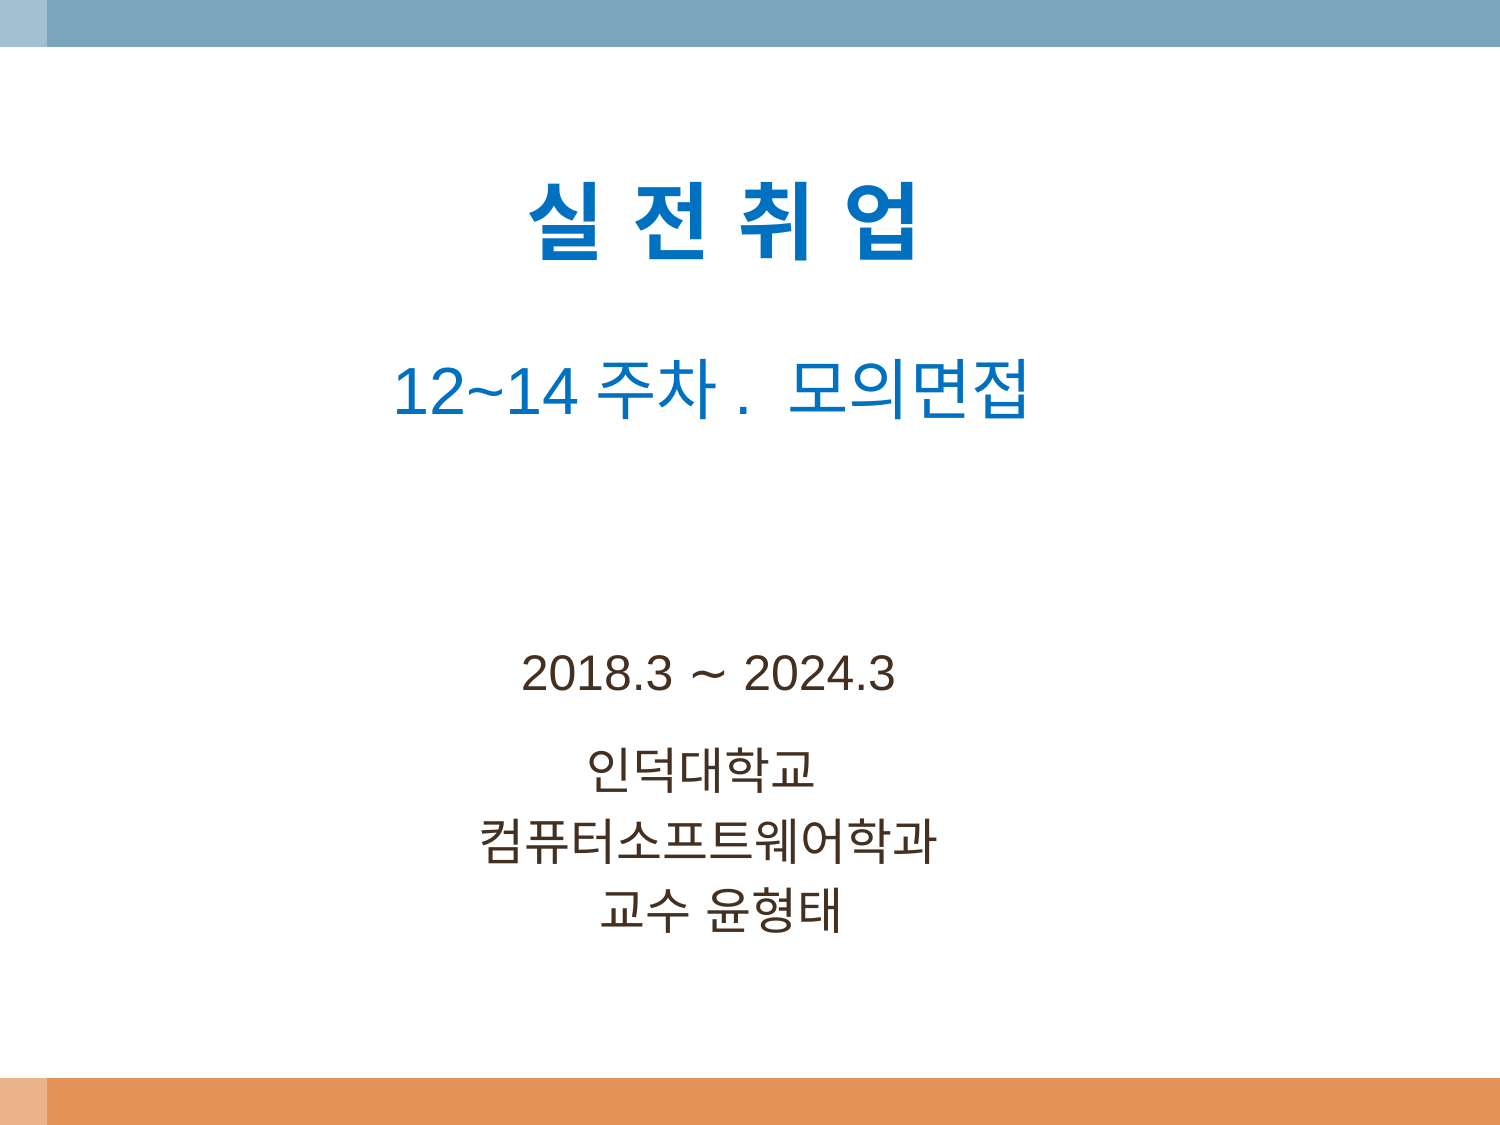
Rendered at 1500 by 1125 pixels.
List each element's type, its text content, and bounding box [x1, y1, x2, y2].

title 실 전 취 업 [324, 160, 1125, 278]
text_box 12~14주차. 모의면접 [344, 340, 1082, 436]
text_box 2018.3 ∼ 2024.3 인덕대학교 컴퓨터소프트웨어학과 교수 윤형태 [383, 633, 1034, 988]
